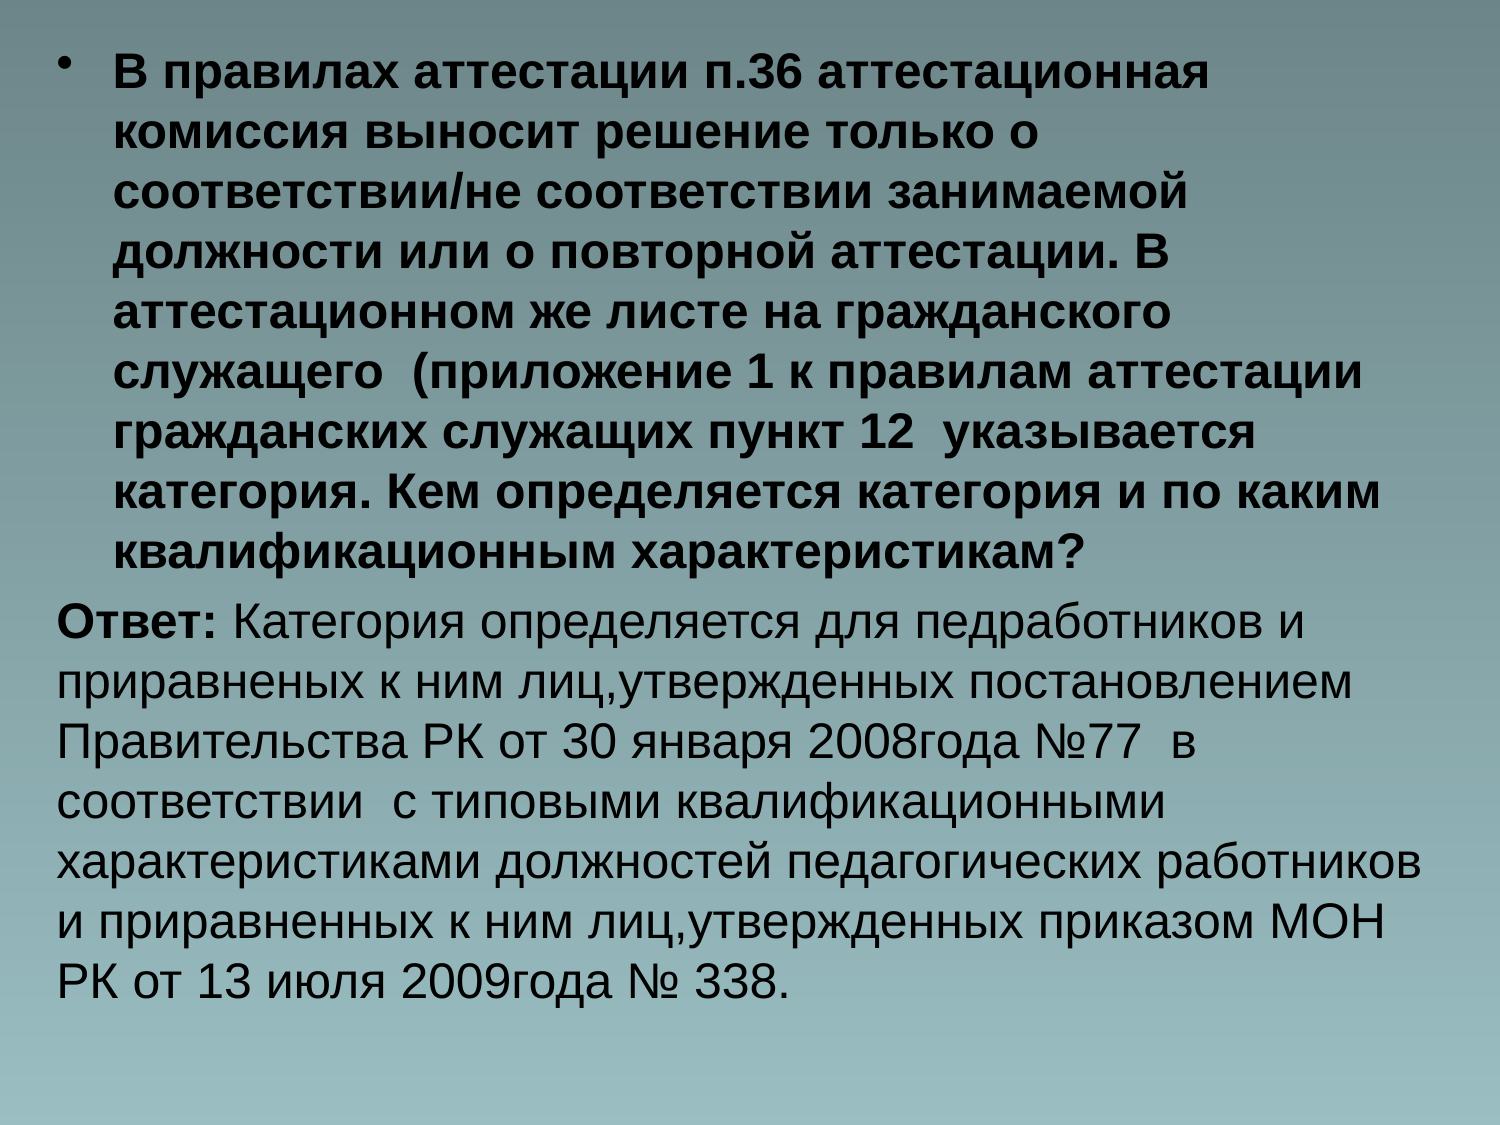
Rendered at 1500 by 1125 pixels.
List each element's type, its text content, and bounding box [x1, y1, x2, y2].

list В правилах аттестации п.36 аттестационная комиссия выносит решение только о соответствии/не соответствии занимаемой должности или о повторной аттестации. В аттестационном же листе на гражданского служащего (приложение 1 к правилам аттестации гражданских служащих пункт 12 указывается категория. Кем определяется категория и по каким квалификационным характеристикам? Ответ: Категория определяется для педработников и приравненых к ним лиц,утвержденных постановлением Правительства РК от 30 января 2008года №77 в соответствии с типовыми квалификационными характеристиками должностей педагогических работников и приравненных к ним лиц,утвержденных приказом МОН РК от 13 июля 2009года № 338. [41, 30, 1447, 1005]
